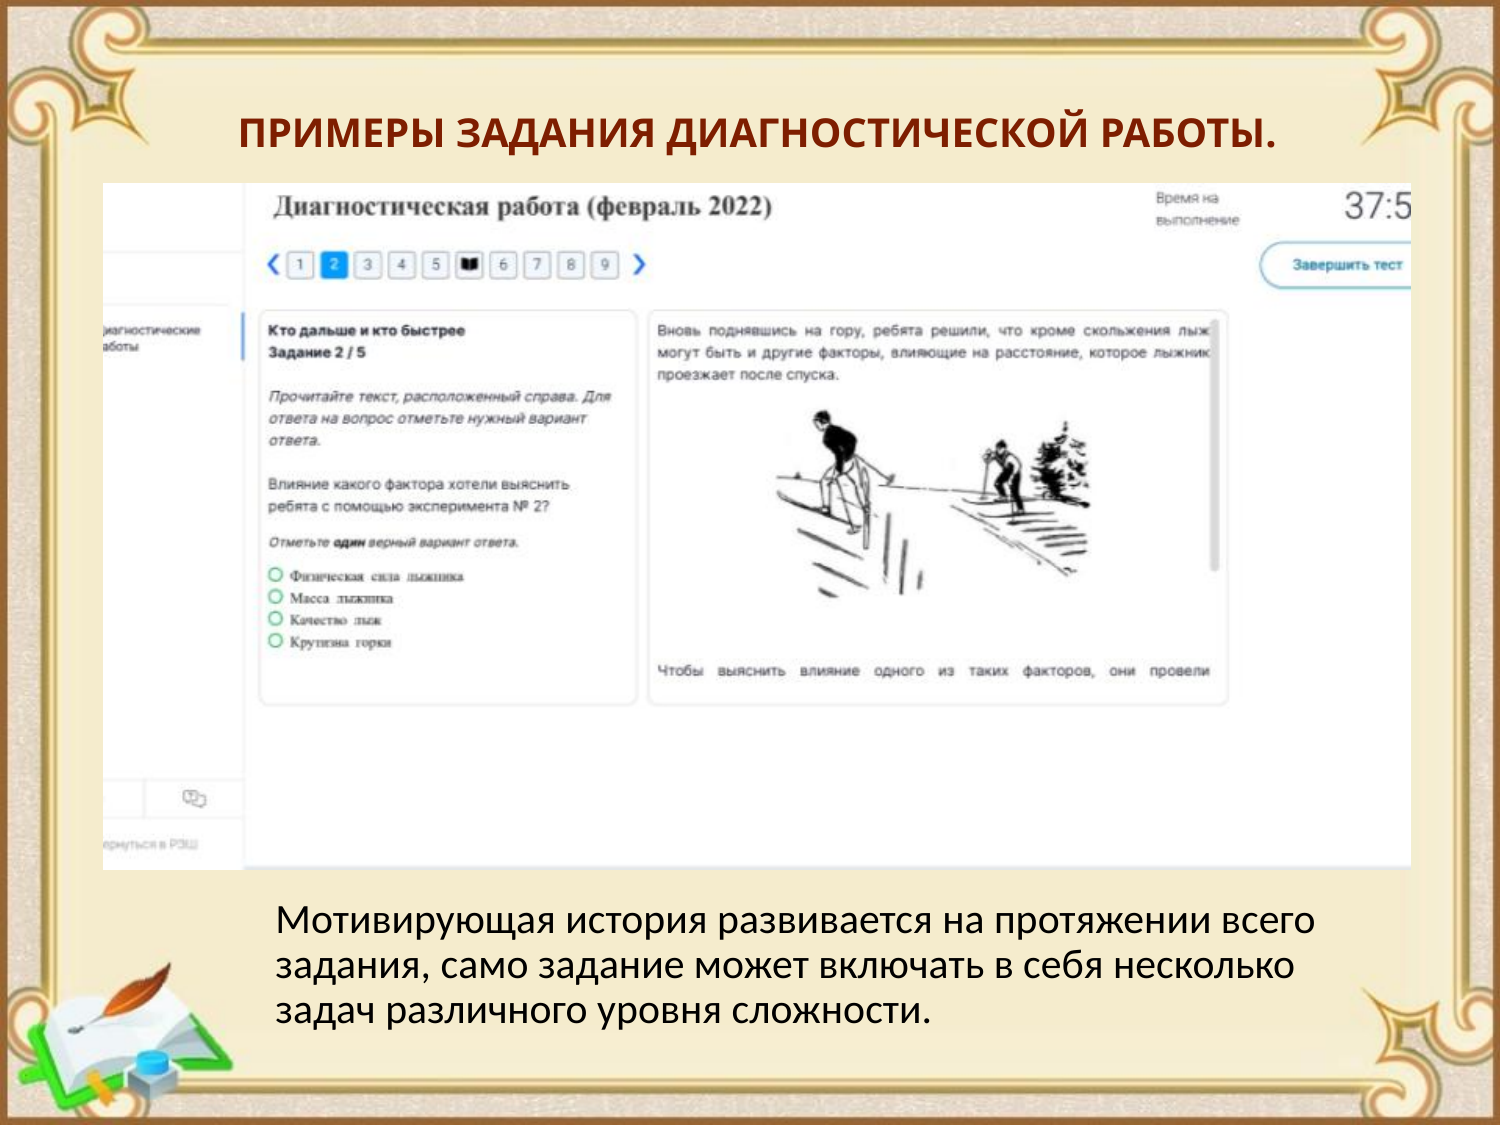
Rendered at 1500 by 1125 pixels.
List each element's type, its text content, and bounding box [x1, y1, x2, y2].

picture [0, 0, 1500, 1125]
title ПРИМЕРЫ ЗАДАНИЯ ДИАГНОСТИЧЕСКОЙ РАБОТЫ. [122, 76, 1392, 164]
list Мотивирующая история развивается на протяжении всего задания, само задание может включать в себя несколько задач различного уровня сложности. [260, 890, 1338, 1045]
